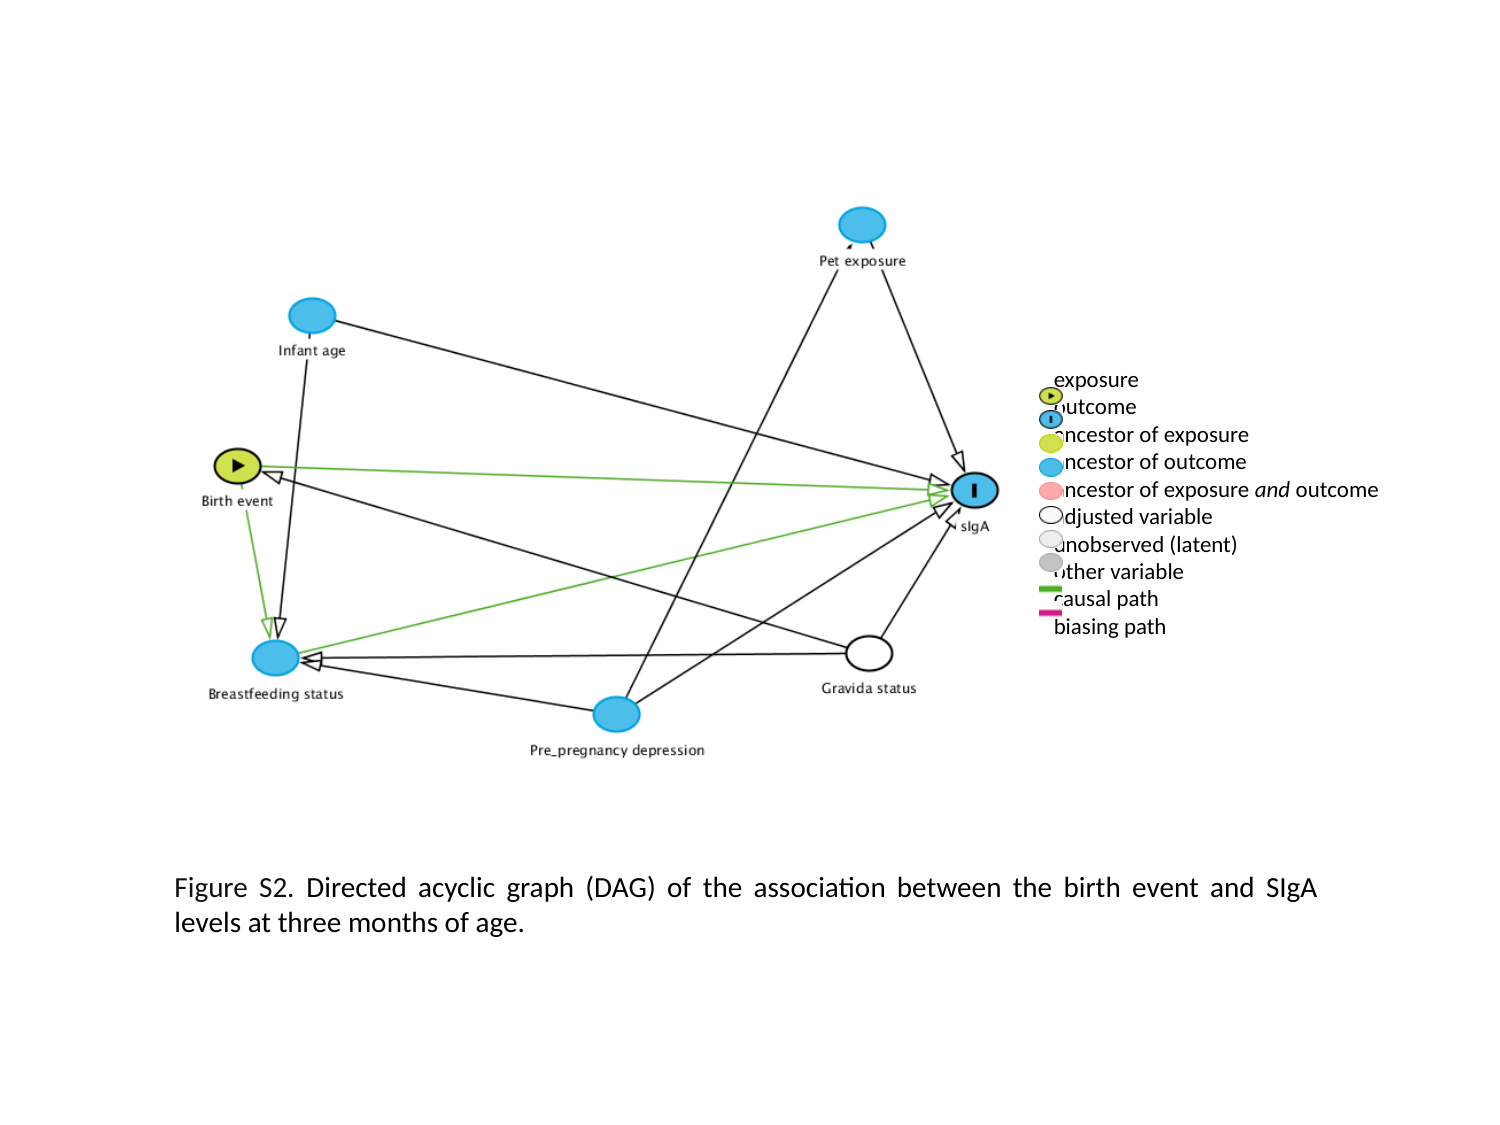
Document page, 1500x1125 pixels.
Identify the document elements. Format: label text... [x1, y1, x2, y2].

text_box Figure S2. Directed acyclic graph (DAG) of the association between the birth event and SIgA levels at three months of age. [159, 862, 1333, 946]
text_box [73, 182, 1372, 862]
